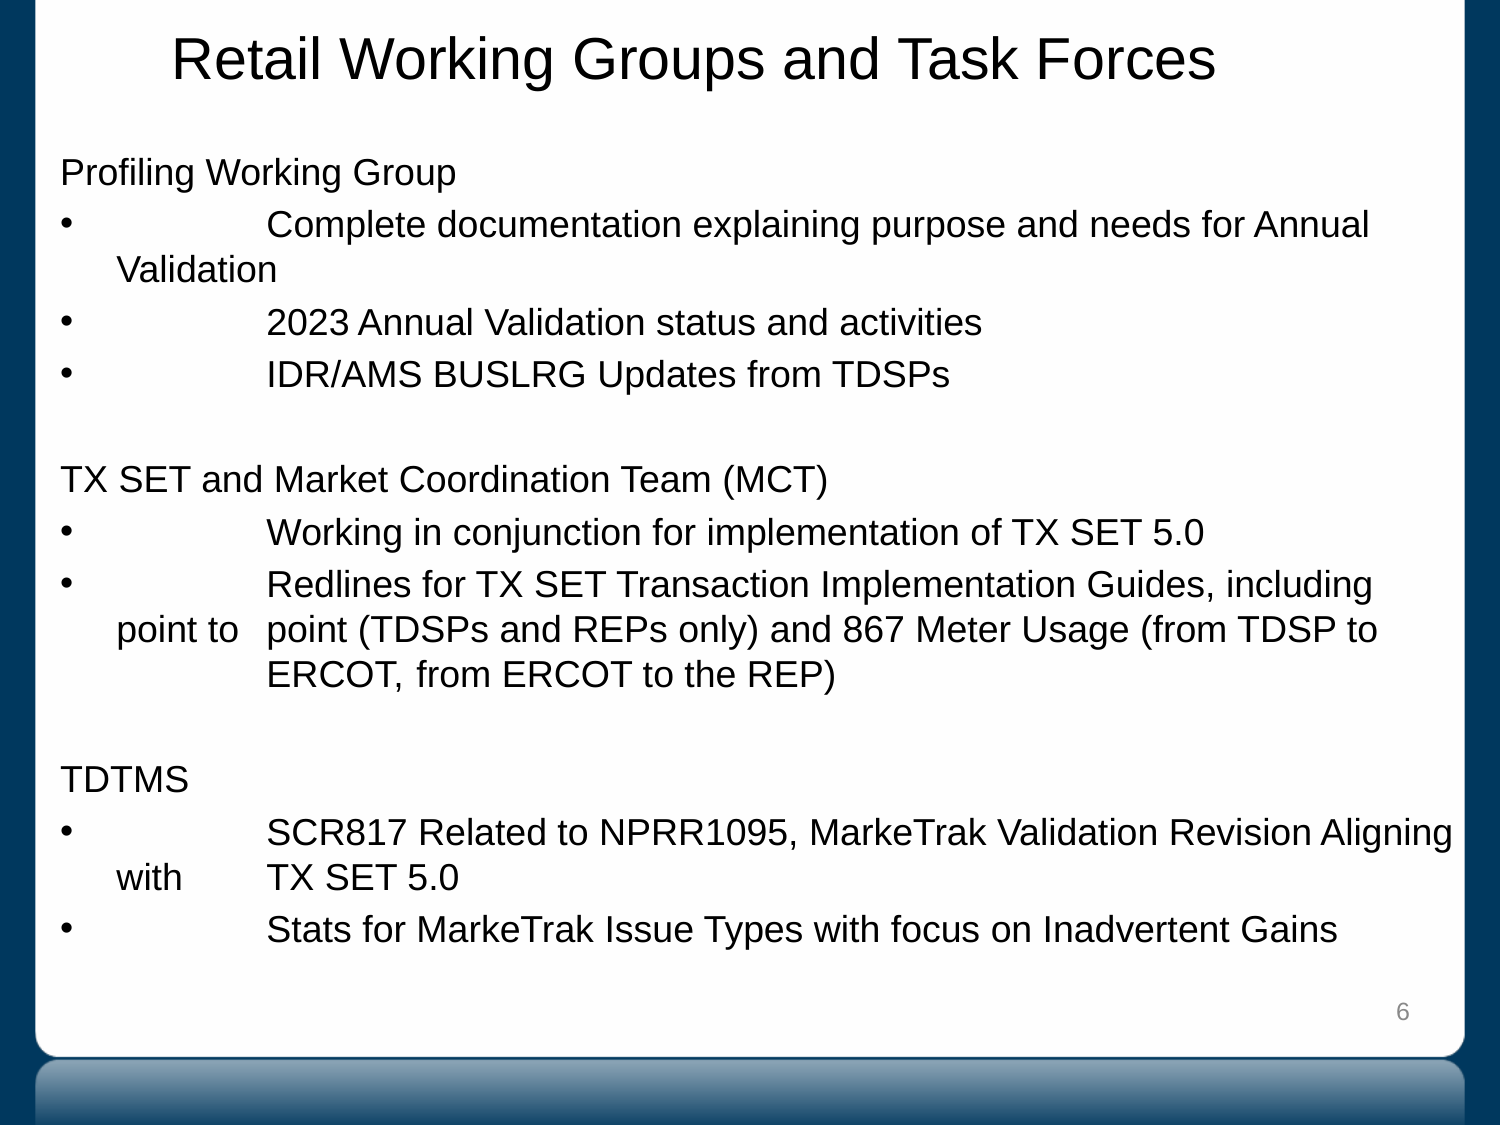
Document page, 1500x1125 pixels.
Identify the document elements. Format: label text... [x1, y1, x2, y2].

picture [35, 0, 1465, 1125]
slide_number 6 [1074, 980, 1425, 1041]
title Retail Working Groups and Task Forces [37, 12, 1353, 141]
list Profiling Working Group Complete documentation explaining purpose and needs for Annual Validation 2023 Annual Validation status and activities IDR/AMS BUSLRG Updates from TDSPs TX SET and Market Coordination Team (MCT) Working in conjunction for implementation of TX SET 5.0 Redlines for TX SET Transaction Implementation Guides, including point to point (TDSPs and REPs only) and 867 Meter Usage (from TDSP to ERCOT, from ERCOT to the REP) TDTMS SCR817 Related to NPRR1095, MarkeTrak Validation Revision Aligning with TX SET 5.0 Stats for MarkeTrak Issue Types with focus on Inadvertent Gains [45, 140, 1471, 1063]
